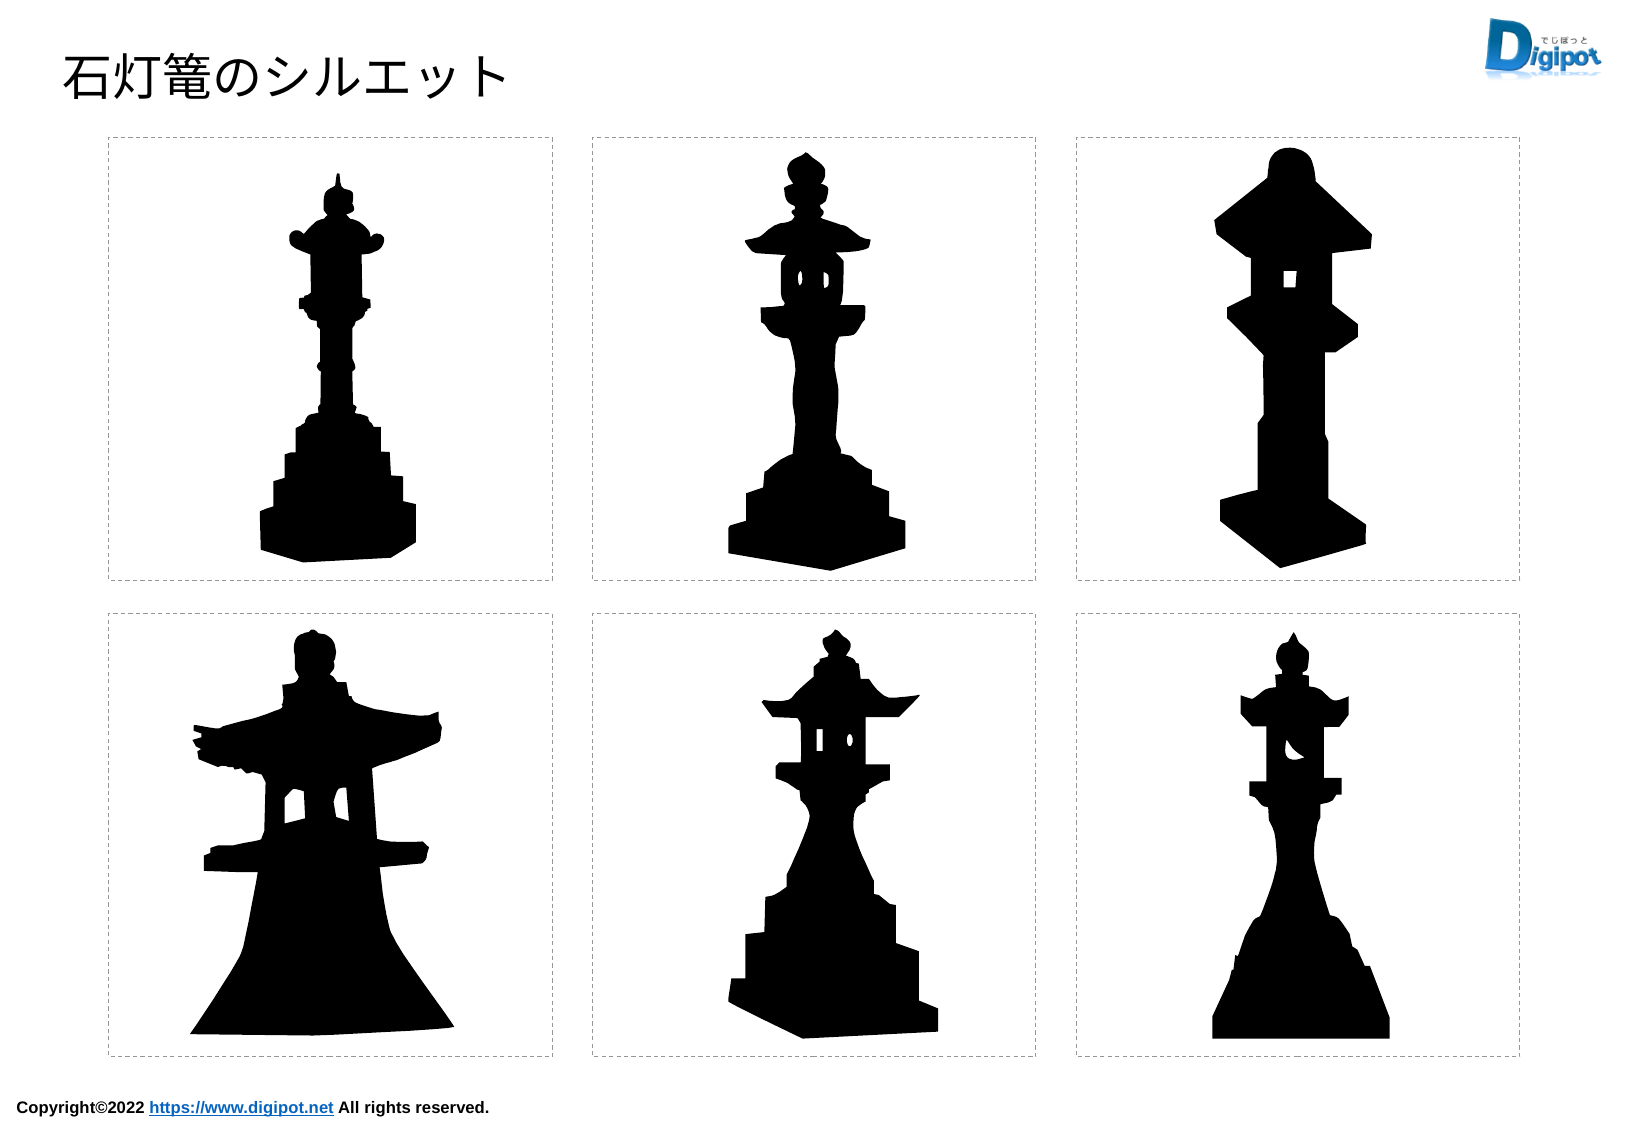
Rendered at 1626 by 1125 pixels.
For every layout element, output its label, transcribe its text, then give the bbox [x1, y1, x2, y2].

picture [1485, 18, 1602, 82]
text_box [189, 629, 455, 1036]
text_box [259, 173, 416, 563]
text_box [1214, 147, 1372, 569]
text_box [1212, 632, 1390, 1039]
text_box [728, 152, 906, 571]
text_box [728, 629, 939, 1039]
text_box 石灯篭のシルエット [47, 38, 528, 113]
